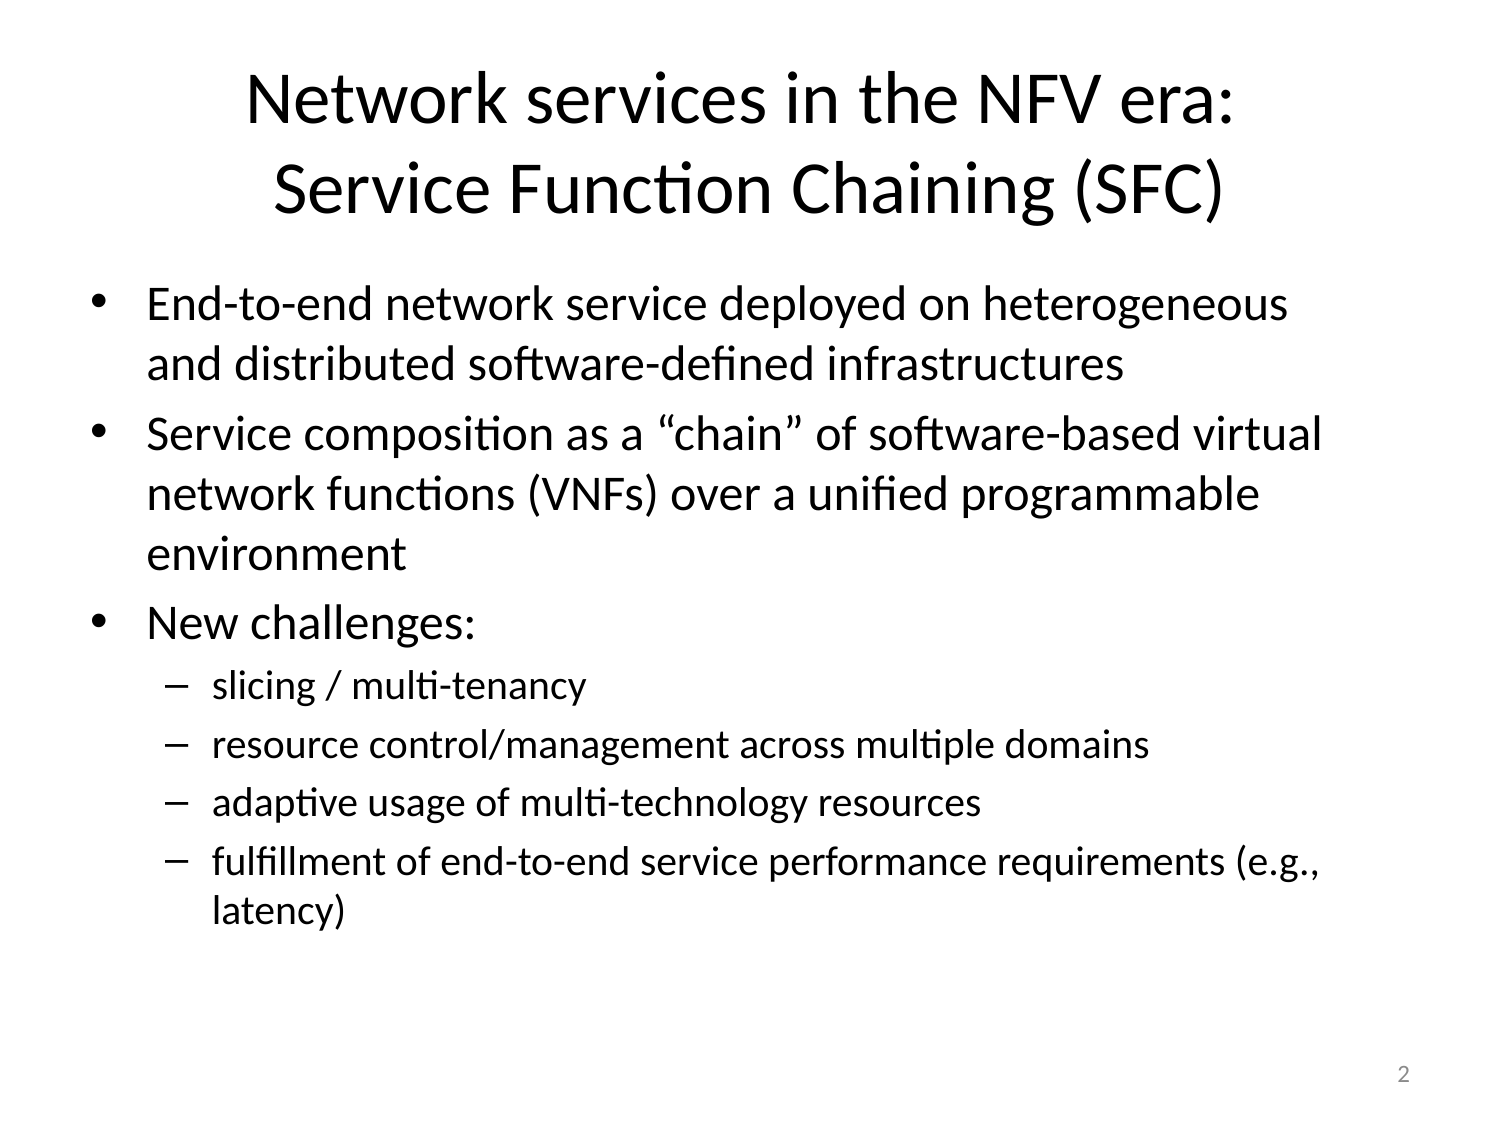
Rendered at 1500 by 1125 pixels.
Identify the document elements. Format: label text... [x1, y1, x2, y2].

title Network services in the NFV era: Service Function Chaining (SFC) [75, 45, 1425, 233]
slide_number 2 [1074, 1042, 1425, 1103]
list End-to-end network service deployed on heterogeneous and distributed software-defined infrastructures Service composition as a “chain” of software-based virtual network functions (VNFs) over a unified programmable environment New challenges: slicing / multi-tenancy resource control/management across multiple domains adaptive usage of multi-technology resources fulfillment of end-to-end service performance requirements (e.g., latency) [75, 262, 1378, 1005]
